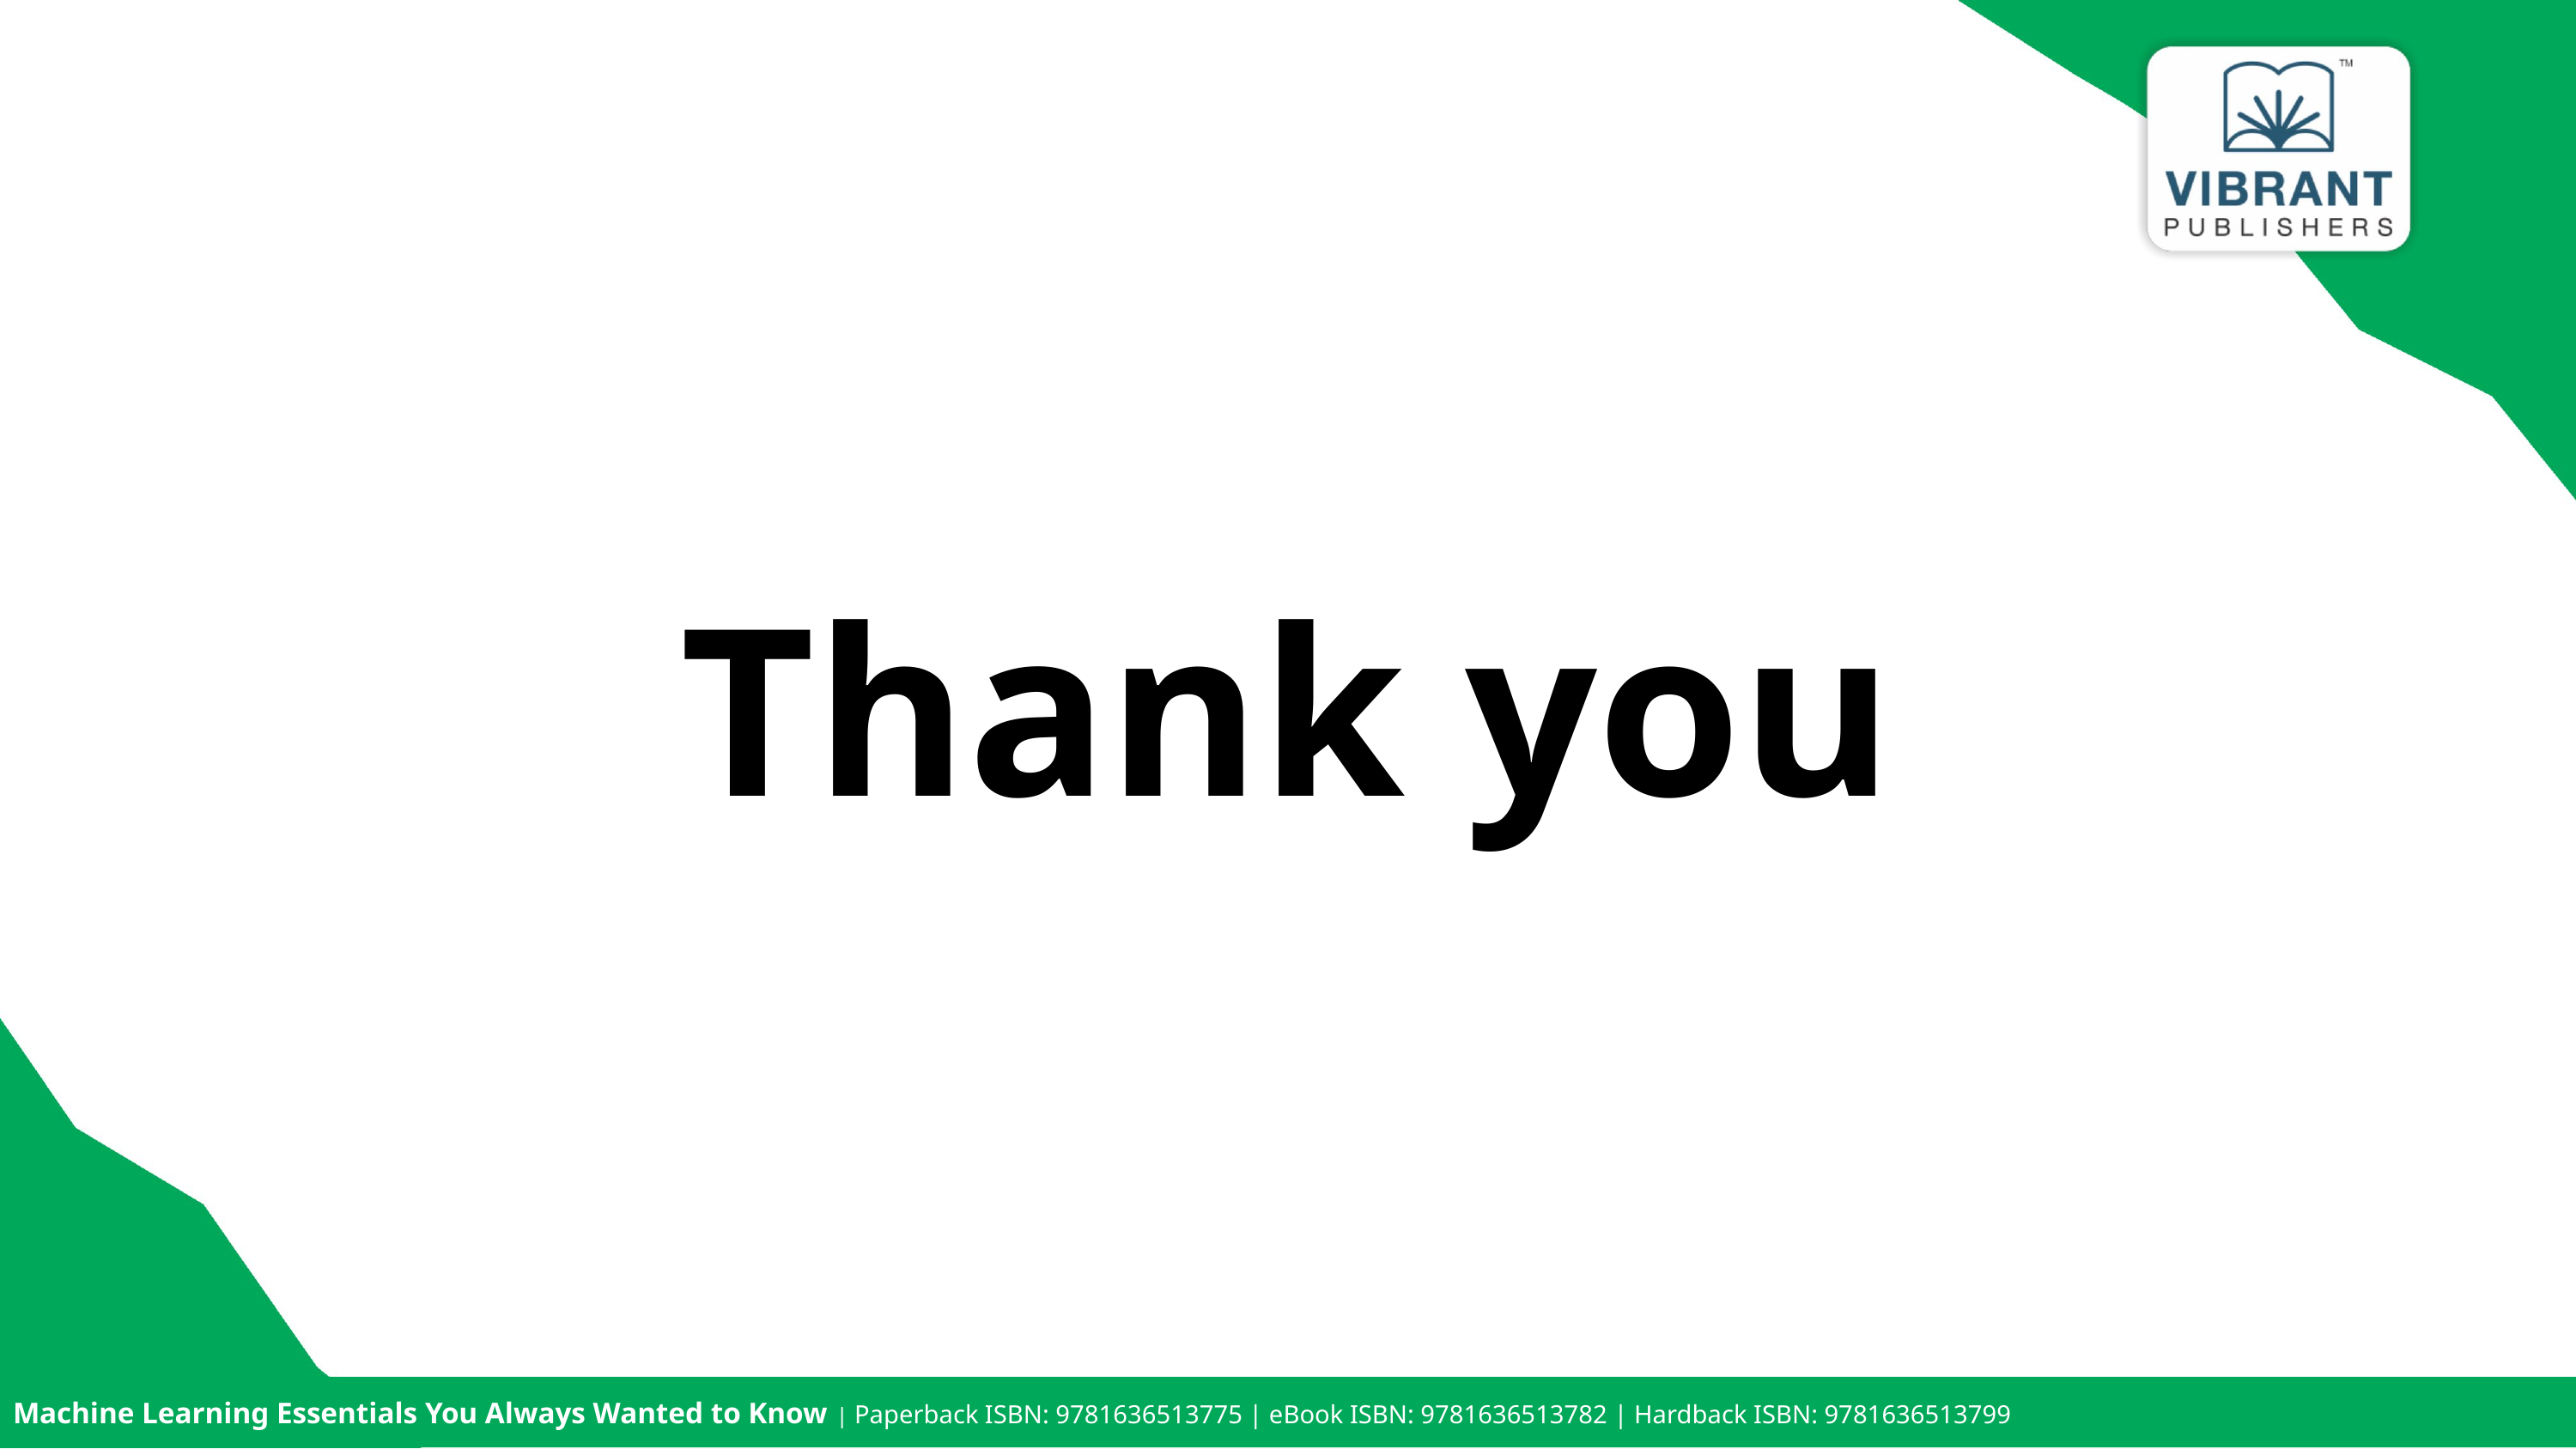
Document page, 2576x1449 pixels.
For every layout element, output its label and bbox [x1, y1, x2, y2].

text_box [0, 0, 2576, 1448]
